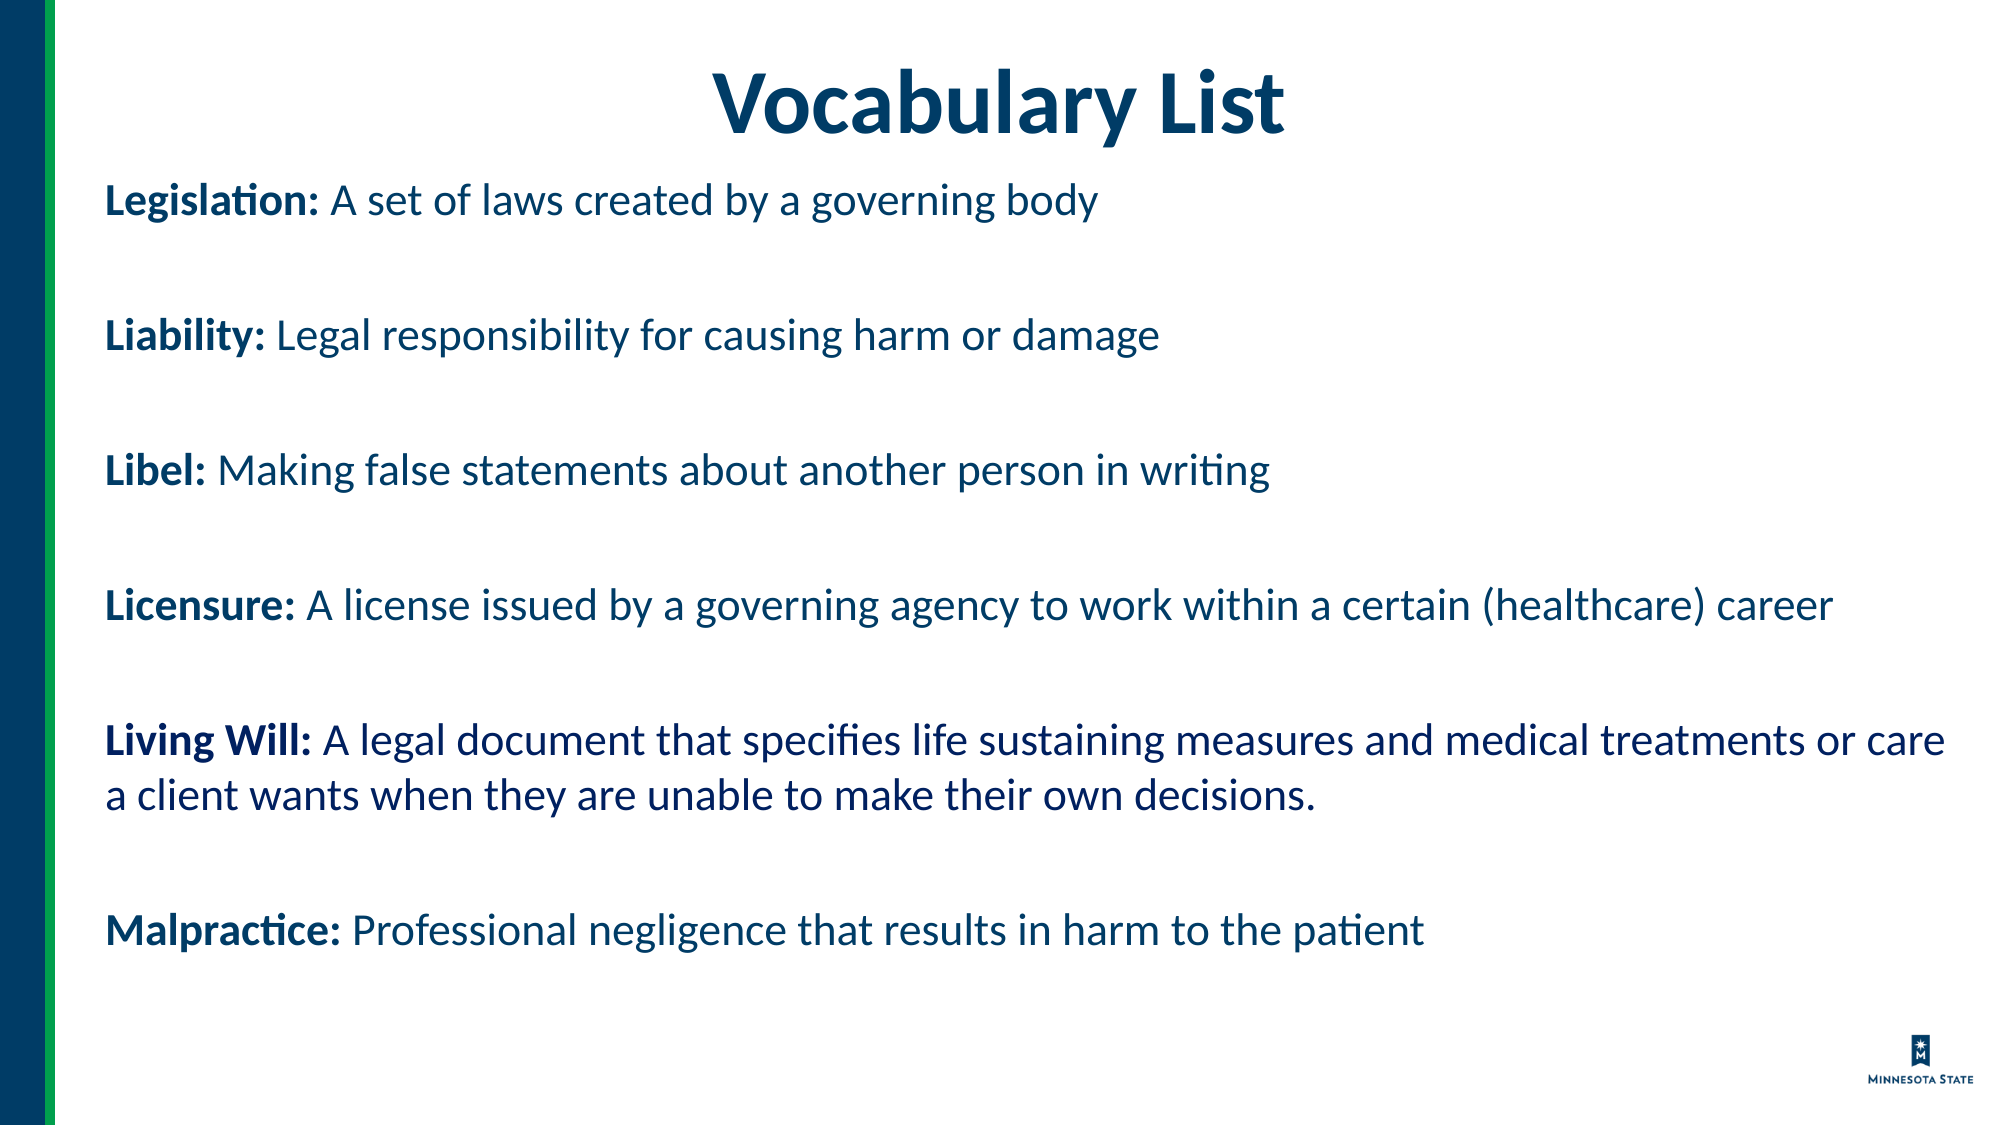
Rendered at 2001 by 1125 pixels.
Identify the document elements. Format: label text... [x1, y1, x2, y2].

title Vocabulary List [137, 46, 1863, 161]
picture [1823, 1028, 2001, 1095]
list Legislation: A set of laws created by a governing body Liability: Legal responsibility for causing harm or damage Libel: Making false statements about another person in writing Licensure: A license issued by a governing agency to work within a certain (healthcare) career Living Will: A legal document that specifies life sustaining measures and medical treatments or care a client wants when they are unable to make their own decisions. Malpractice: Professional negligence that results in harm to the patient [90, 161, 1964, 1079]
